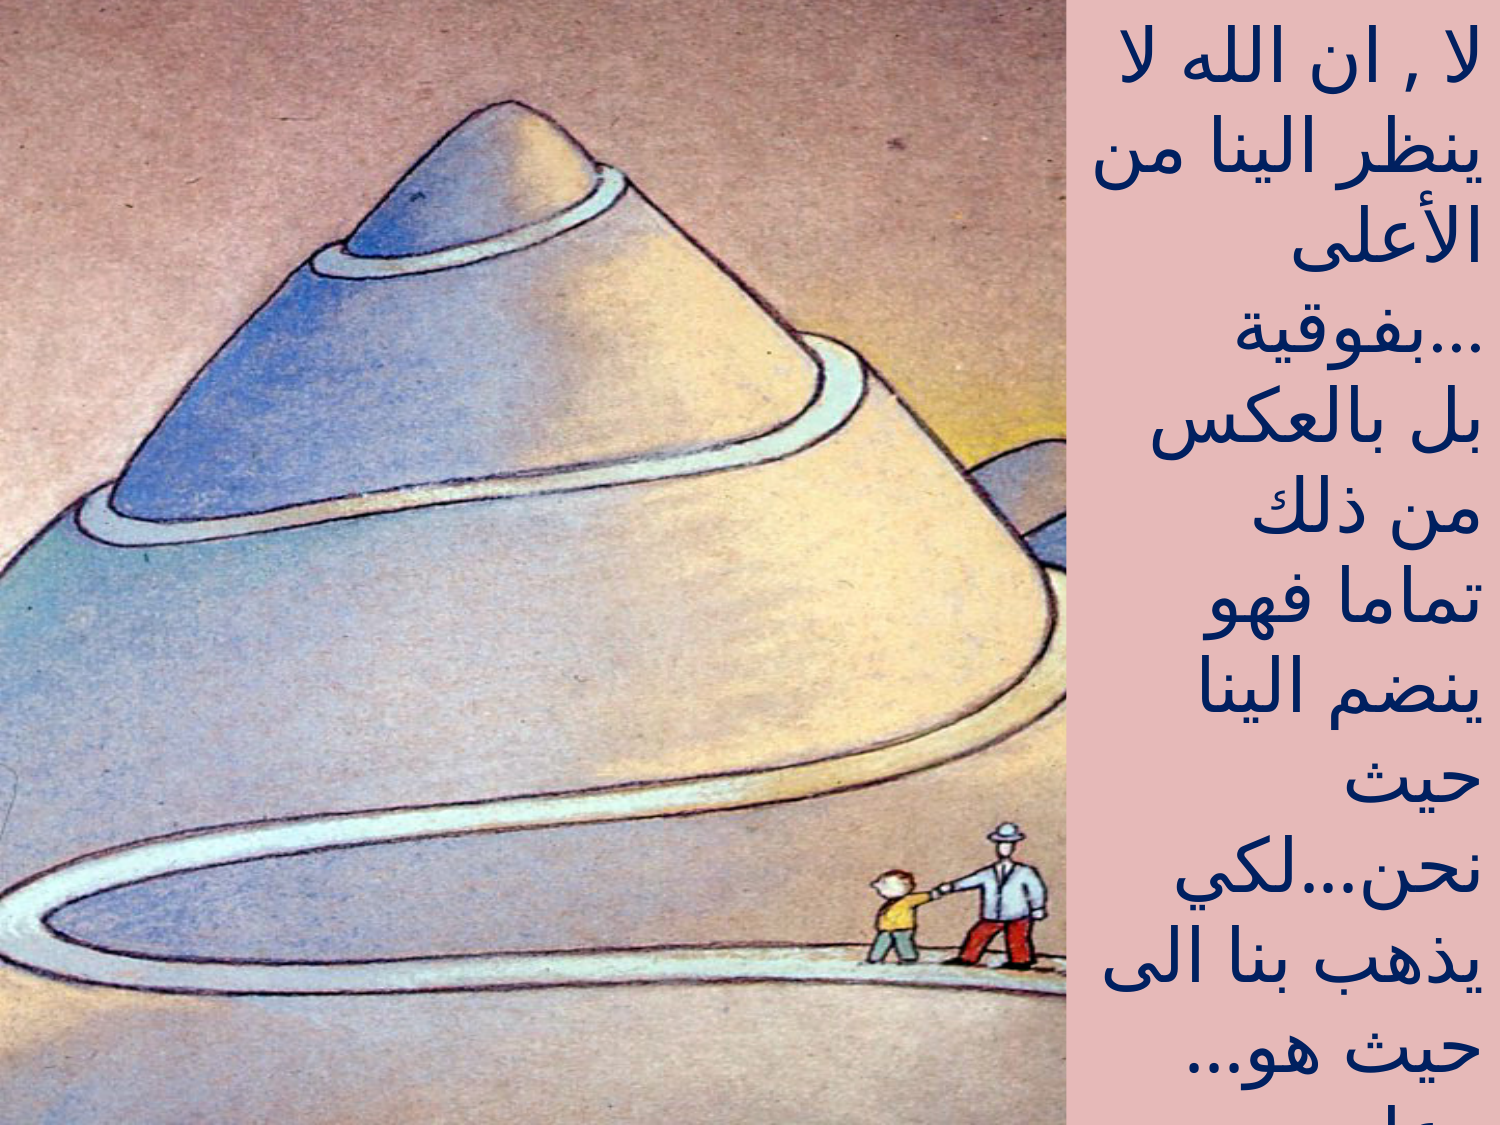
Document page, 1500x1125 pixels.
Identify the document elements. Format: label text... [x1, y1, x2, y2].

text_box لا , ان الله لا ينظر الينا من الأعلى بفوقية... بل بالعكس من ذلك تماما فهو ينضم الينا حيث نحن...لكي يذهب بنا الى حيث هو... وعلى طريقته الخاصة فان الله يرفعنا الى مستواه... [1079, 0, 1500, 1125]
picture [0, 0, 1079, 1125]
